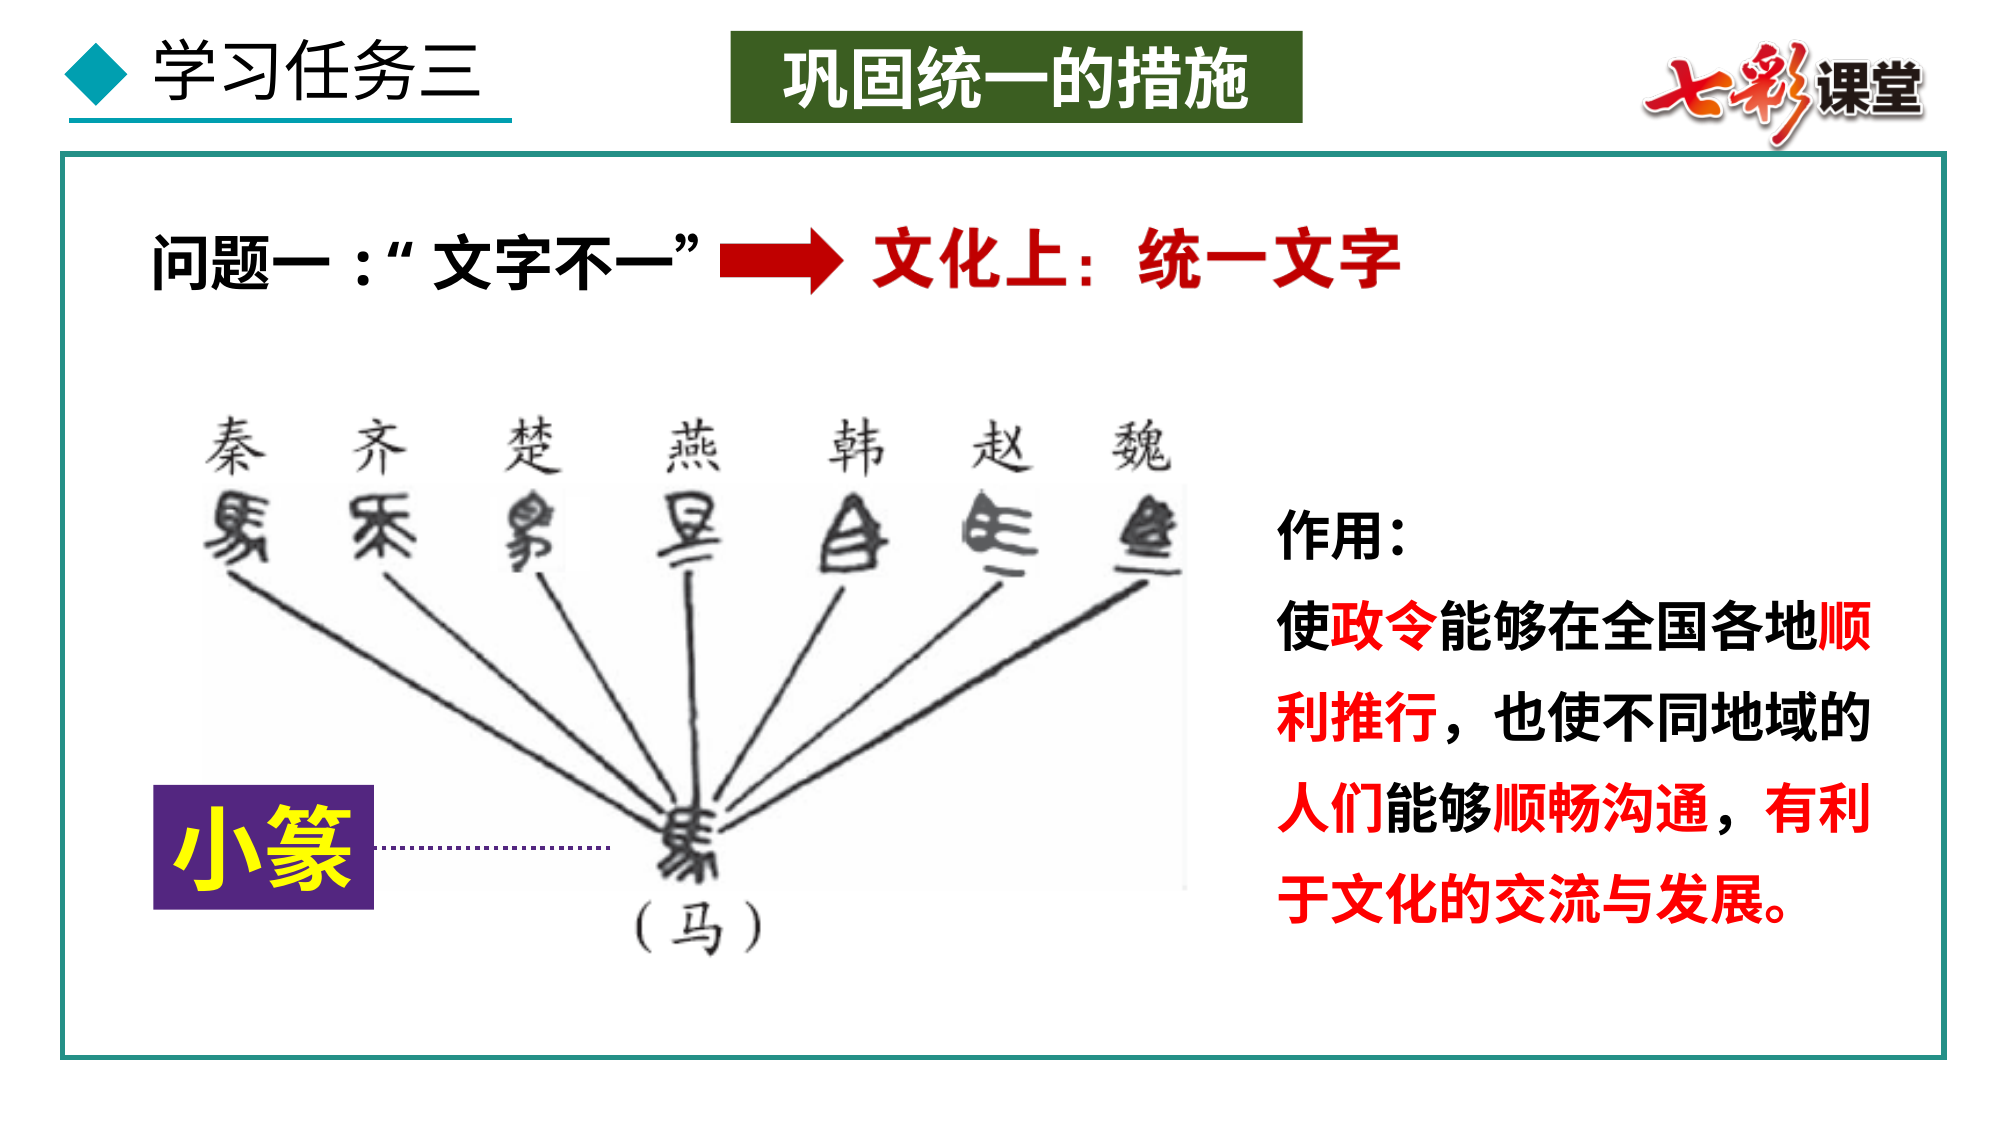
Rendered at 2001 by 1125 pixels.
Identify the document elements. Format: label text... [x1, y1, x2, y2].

picture [125, 384, 1256, 987]
picture [720, 207, 1454, 316]
text_box 问题一:“文字不一” [135, 217, 720, 305]
text_box 作用： 使政令能够在全国各地顺利推行，也使不同地域的人们能够顺畅沟通，有利于文化的交流与发展。 [1261, 467, 1934, 938]
text_box 巩固统一的措施 [729, 30, 1304, 124]
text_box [152, 784, 611, 912]
picture [1638, 35, 1932, 151]
